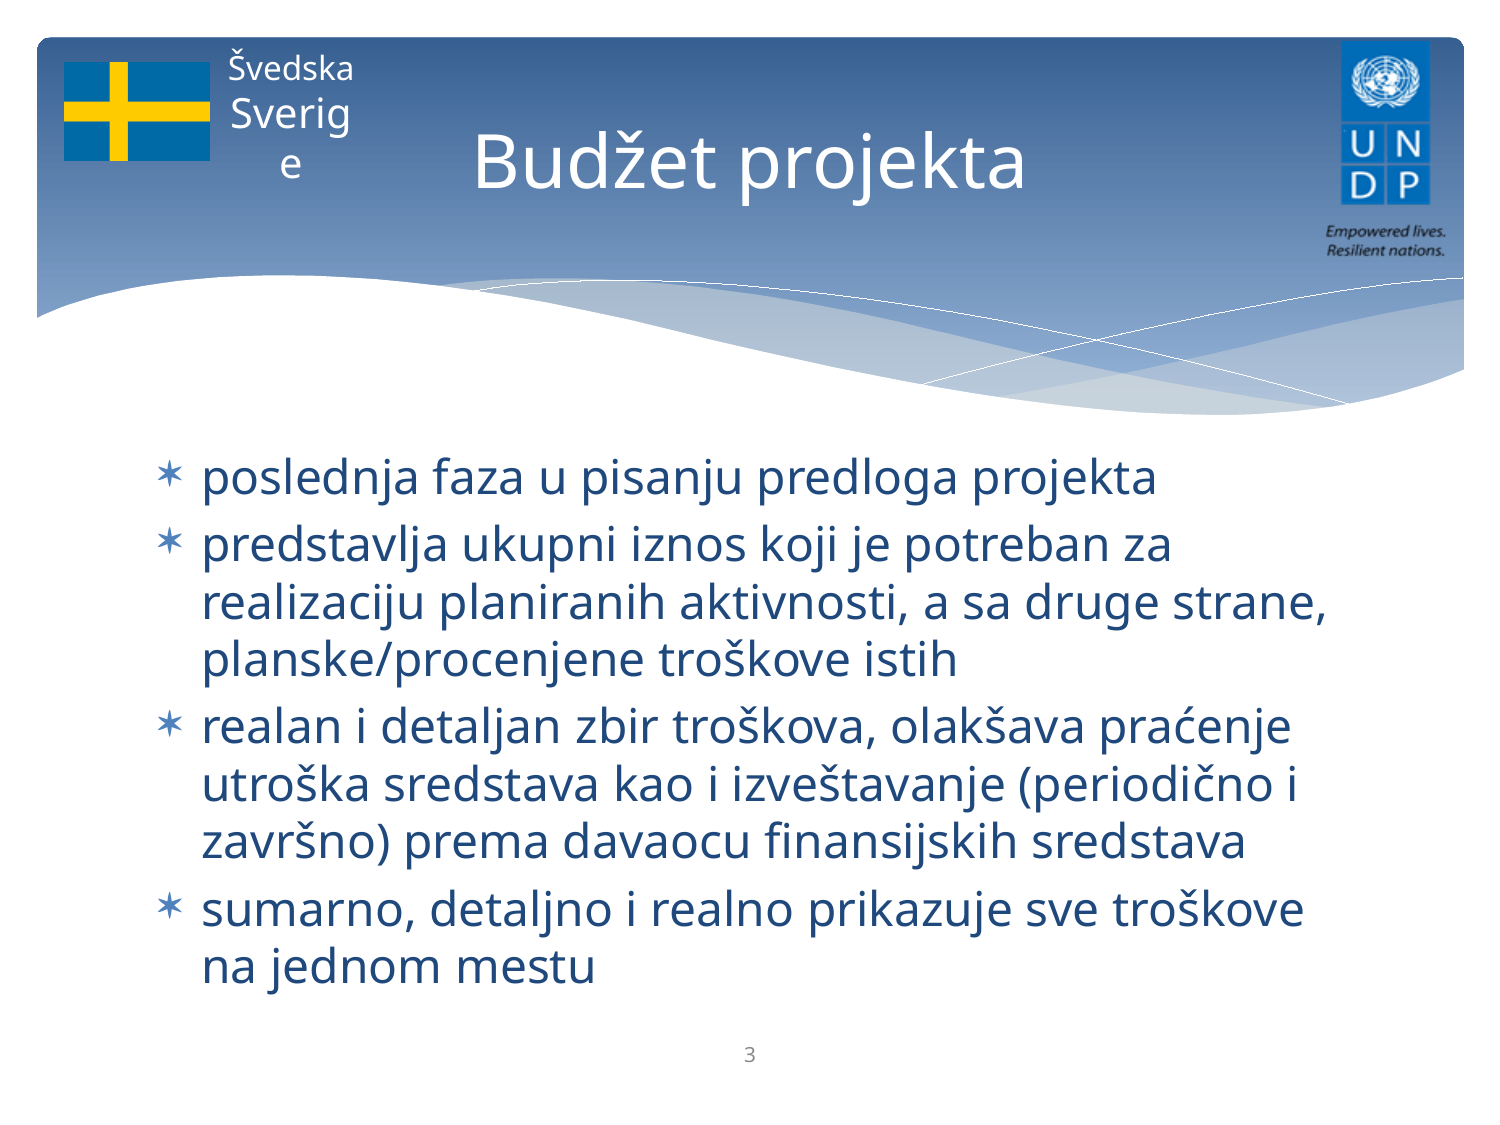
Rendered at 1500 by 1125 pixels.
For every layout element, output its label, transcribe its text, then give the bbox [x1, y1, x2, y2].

text_box Švedska Sverige [213, 67, 378, 168]
picture [64, 62, 210, 162]
title Budžet projekta [75, 55, 1320, 261]
list poslednja faza u pisanju predloga projekta predstavlja ukupni iznos koji je potreban za realizaciju planiranih aktivnosti, a sa druge strane, planske/procenjene troškove istih realan i detaljan zbir troškova, olakšava praćenje utroška sredstava kao i izveštavanje (periodično i završno) prema davaocu finansijskih sredstava sumarno, detaljno i realno prikazuje sve troškove na jednom mestu [143, 438, 1359, 1005]
picture [1326, 41, 1449, 281]
slide_number 3 [654, 1025, 846, 1086]
